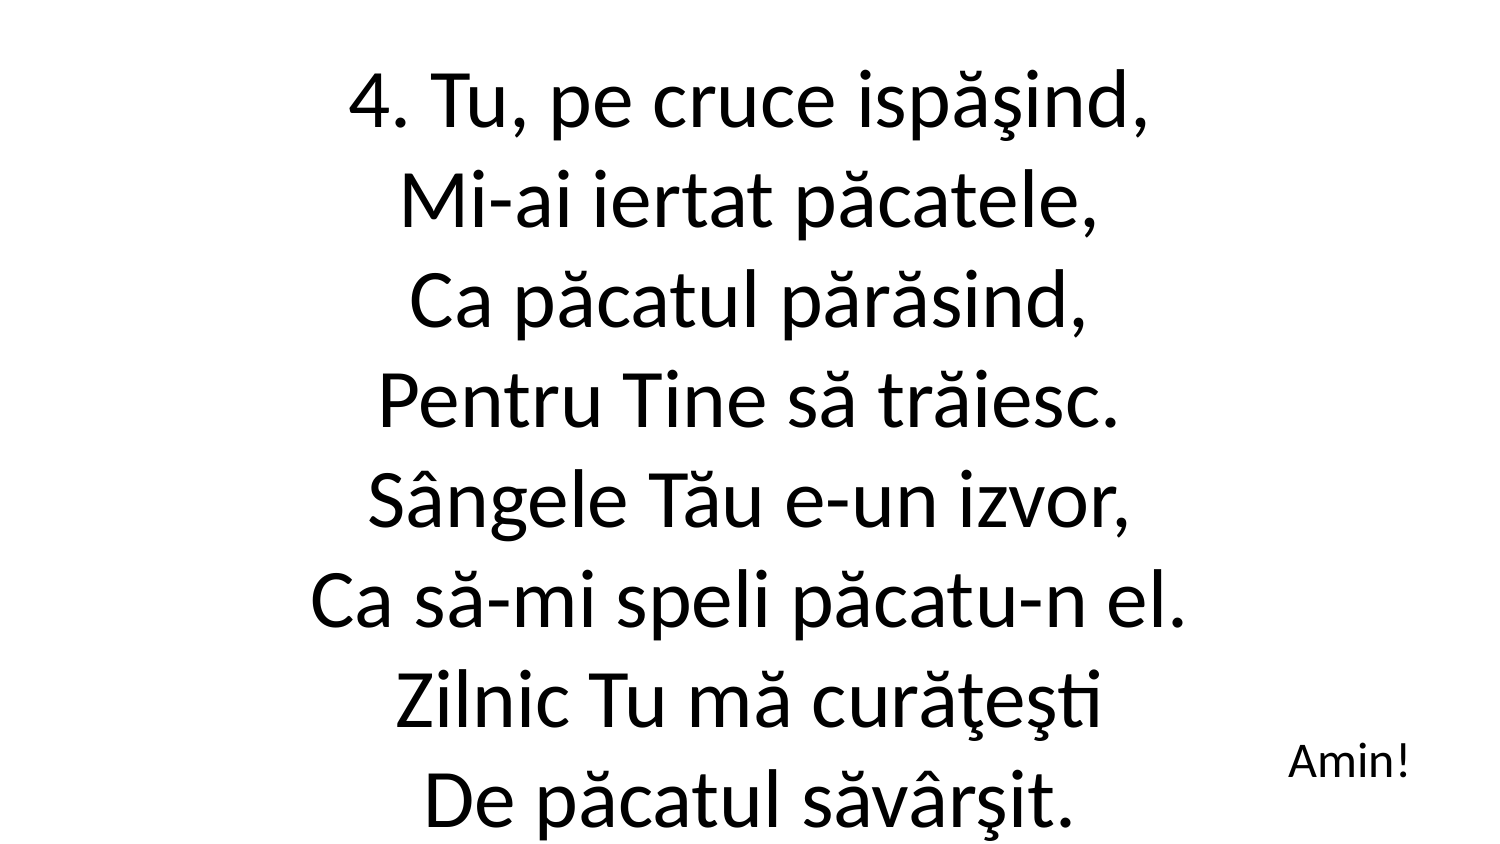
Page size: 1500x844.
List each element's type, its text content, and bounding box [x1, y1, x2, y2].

text_box Amin! [1273, 674, 1427, 795]
text_box 4. Tu, pe cruce ispăşind, Mi-ai iertat păcatele, Ca păcatul părăsind, Pentru Tine să trăiesc. Sângele Tău e-un izvor, Ca să-mi speli păcatu-n el. Zilnic Tu mă curăţeşti De păcatul săvârşit. [295, 0, 1205, 844]
